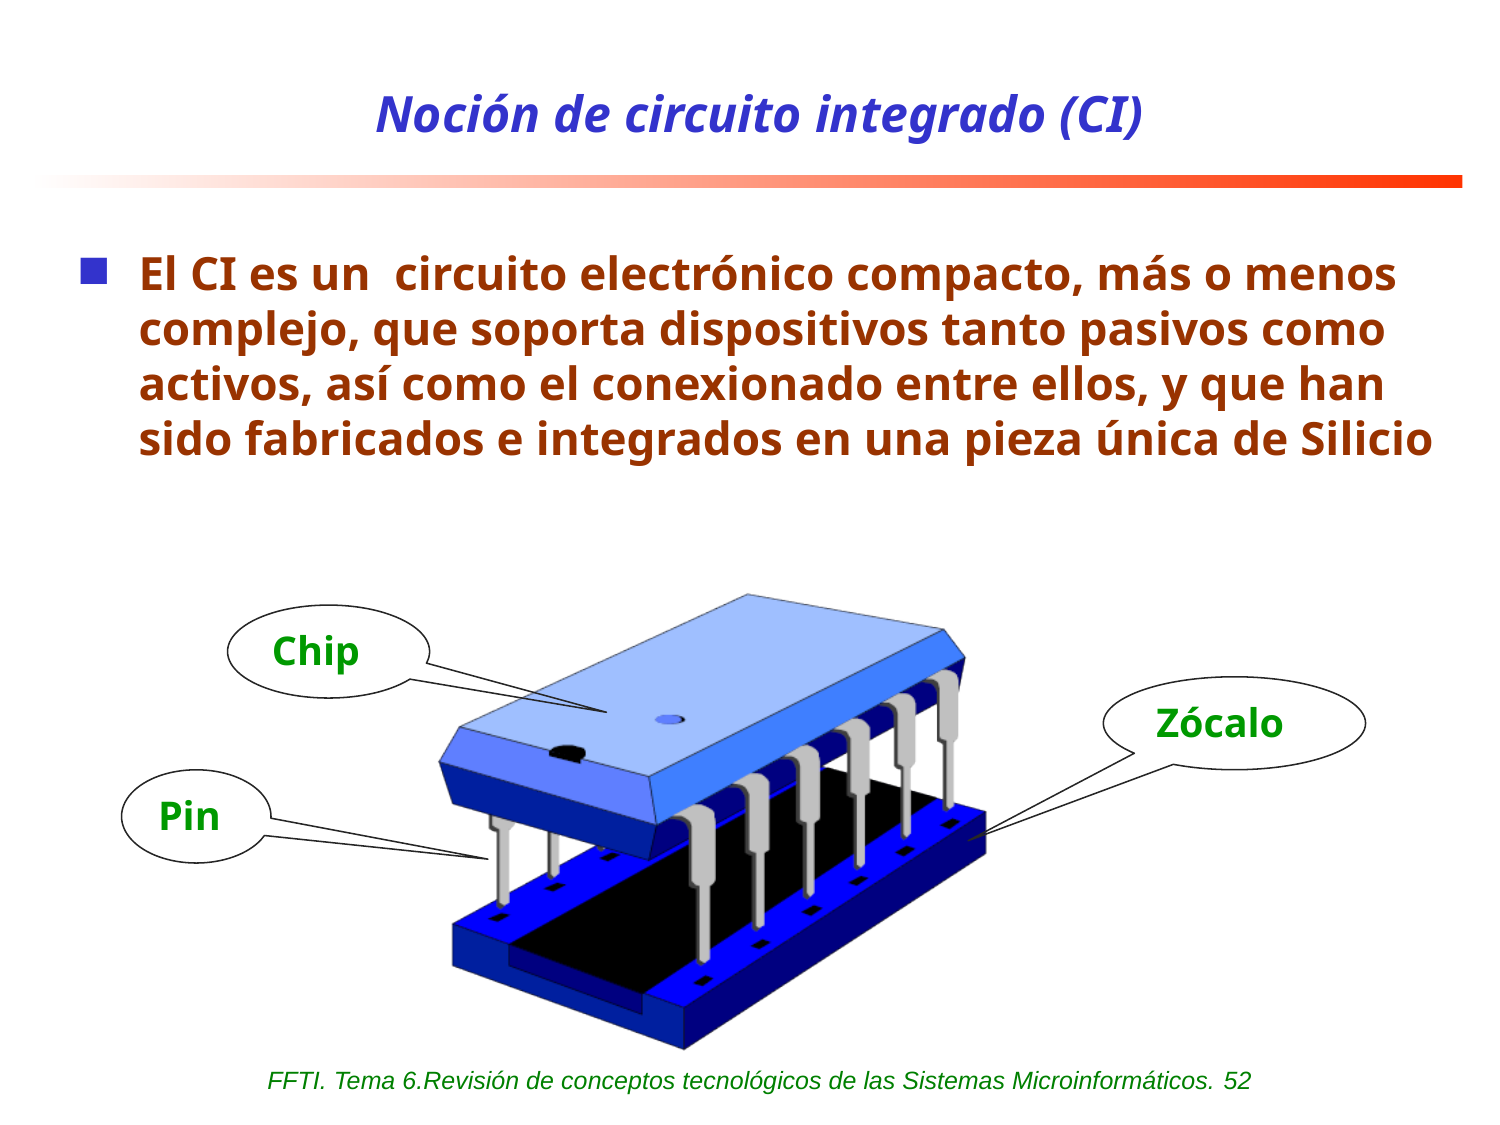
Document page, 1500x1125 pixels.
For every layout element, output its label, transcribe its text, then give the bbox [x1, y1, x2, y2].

text_box Chip [227, 605, 424, 699]
text_box Pin [121, 769, 424, 864]
footer FFTI. Tema 6.Revisión de conceptos tecnológicos de las Sistemas Microinformáticos. 52 [68, 1056, 1451, 1103]
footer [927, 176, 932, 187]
table_cell 1 [843, 176, 847, 187]
picture [429, 586, 994, 1058]
text_box Zócalo [998, 676, 1366, 830]
title Noción de circuito integrado (CI) [68, 49, 1451, 176]
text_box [759, 176, 763, 187]
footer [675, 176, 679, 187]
list El CI es un circuito electrónico compacto, más o menos complejo, que soporta dispositivos tanto pasivos como activos, así como el conexionado entre ellos, y que han sido fabricados e integrados en una pieza única de Silicio [68, 237, 1451, 606]
